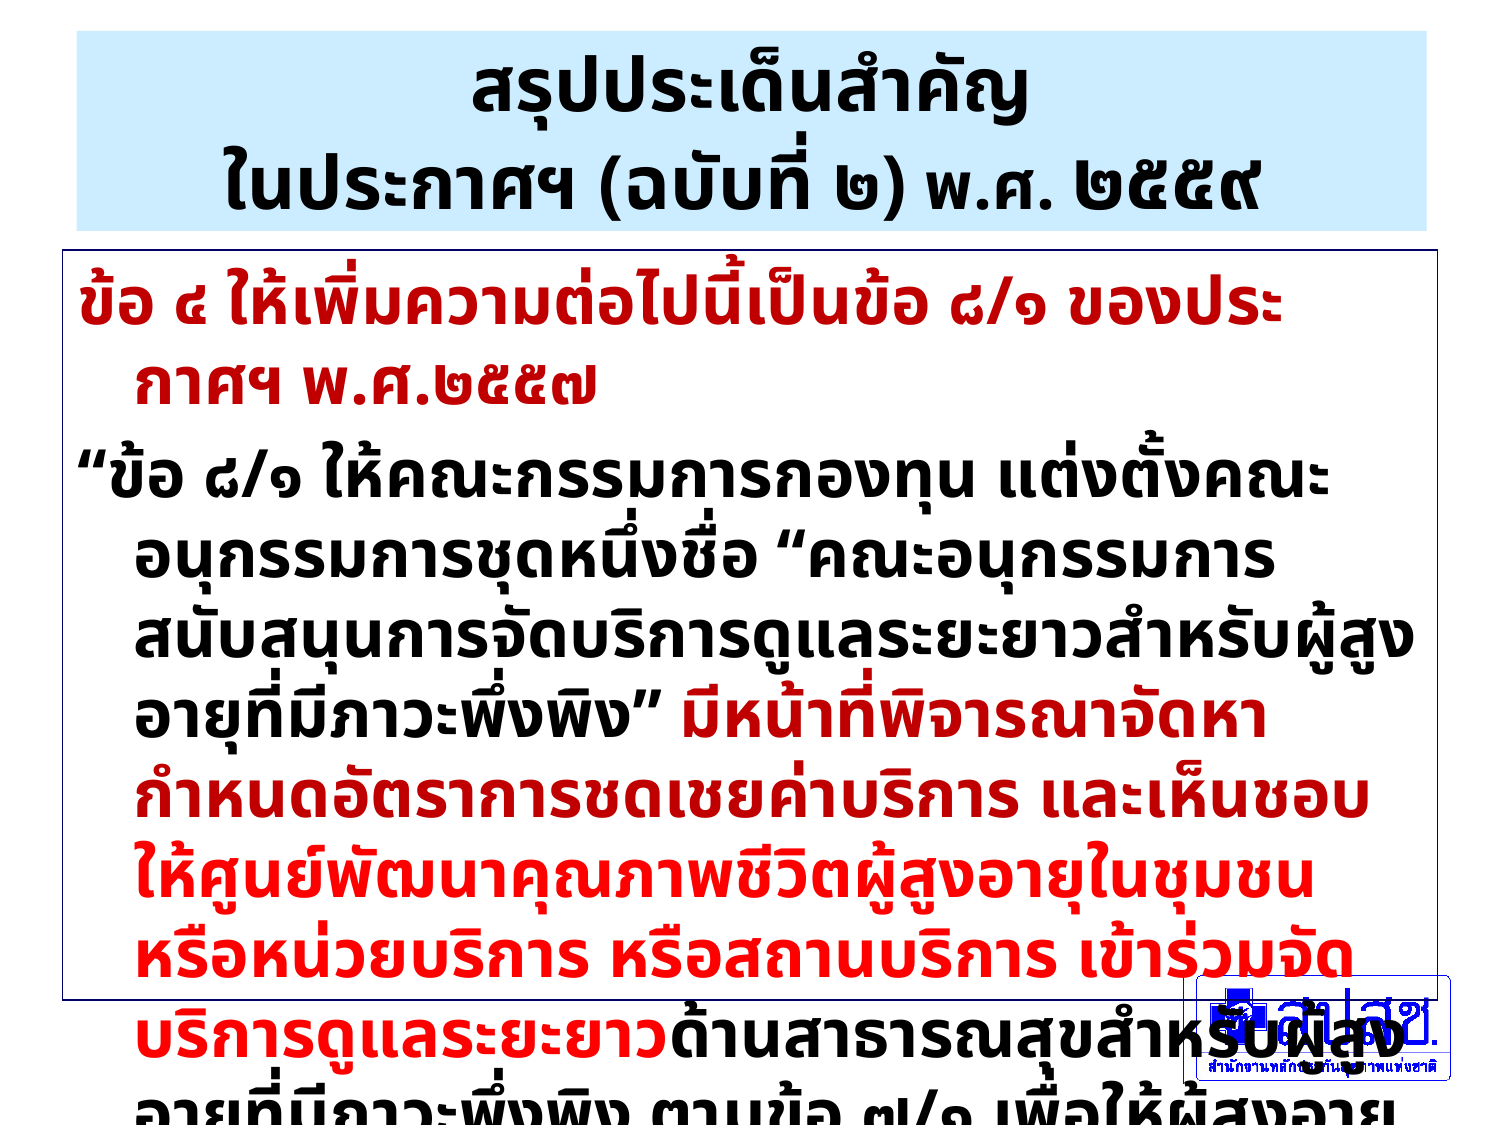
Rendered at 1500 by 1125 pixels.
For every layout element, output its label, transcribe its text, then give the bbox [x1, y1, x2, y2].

list ข้อ ๔ ให้เพิ่มความต่อไปนี้เป็นข้อ ๘/๑ ของประกาศฯ พ.ศ.๒๕๕๗ “ข้อ ๘/๑ ให้คณะกรรมการกองทุน แต่งตั้งคณะอนุกรรมการชุดหนึ่งชื่อ “คณะอนุกรรมการสนับสนุนการจัดบริการดูแลระยะยาวสำหรับผู้สูงอายุที่มีภาวะพึ่งพิง” มีหน้าที่พิจารณาจัดหา กำหนดอัตราการชดเชยค่าบริการ และเห็นชอบให้ศูนย์พัฒนาคุณภาพชีวิตผู้สูงอายุในชุมชน หรือหน่วยบริการ หรือสถานบริการ เข้าร่วมจัดบริการดูแลระยะยาวด้านสาธารณสุขสำหรับผู้สูงอายุที่มีภาวะพึ่งพิง ตามข้อ ๗/๑ เพื่อให้ผู้สูงอายุที่มีภาวะพึ่งพิง ได้รับบริการตามชุดสิทธิประโยชน์และอัตราที่กำหนด ในเอกสารแนบท้าย โดยให้มีองค์ประกอบอย่างน้อย ดังต่อไปนี้ [62, 249, 1438, 1001]
picture [0, 0, 1500, 1125]
title สรุปประเด็นสำคัญ ในประกาศฯ (ฉบับที่ ๒) พ.ศ. ๒๕๕๙ [76, 30, 1427, 232]
